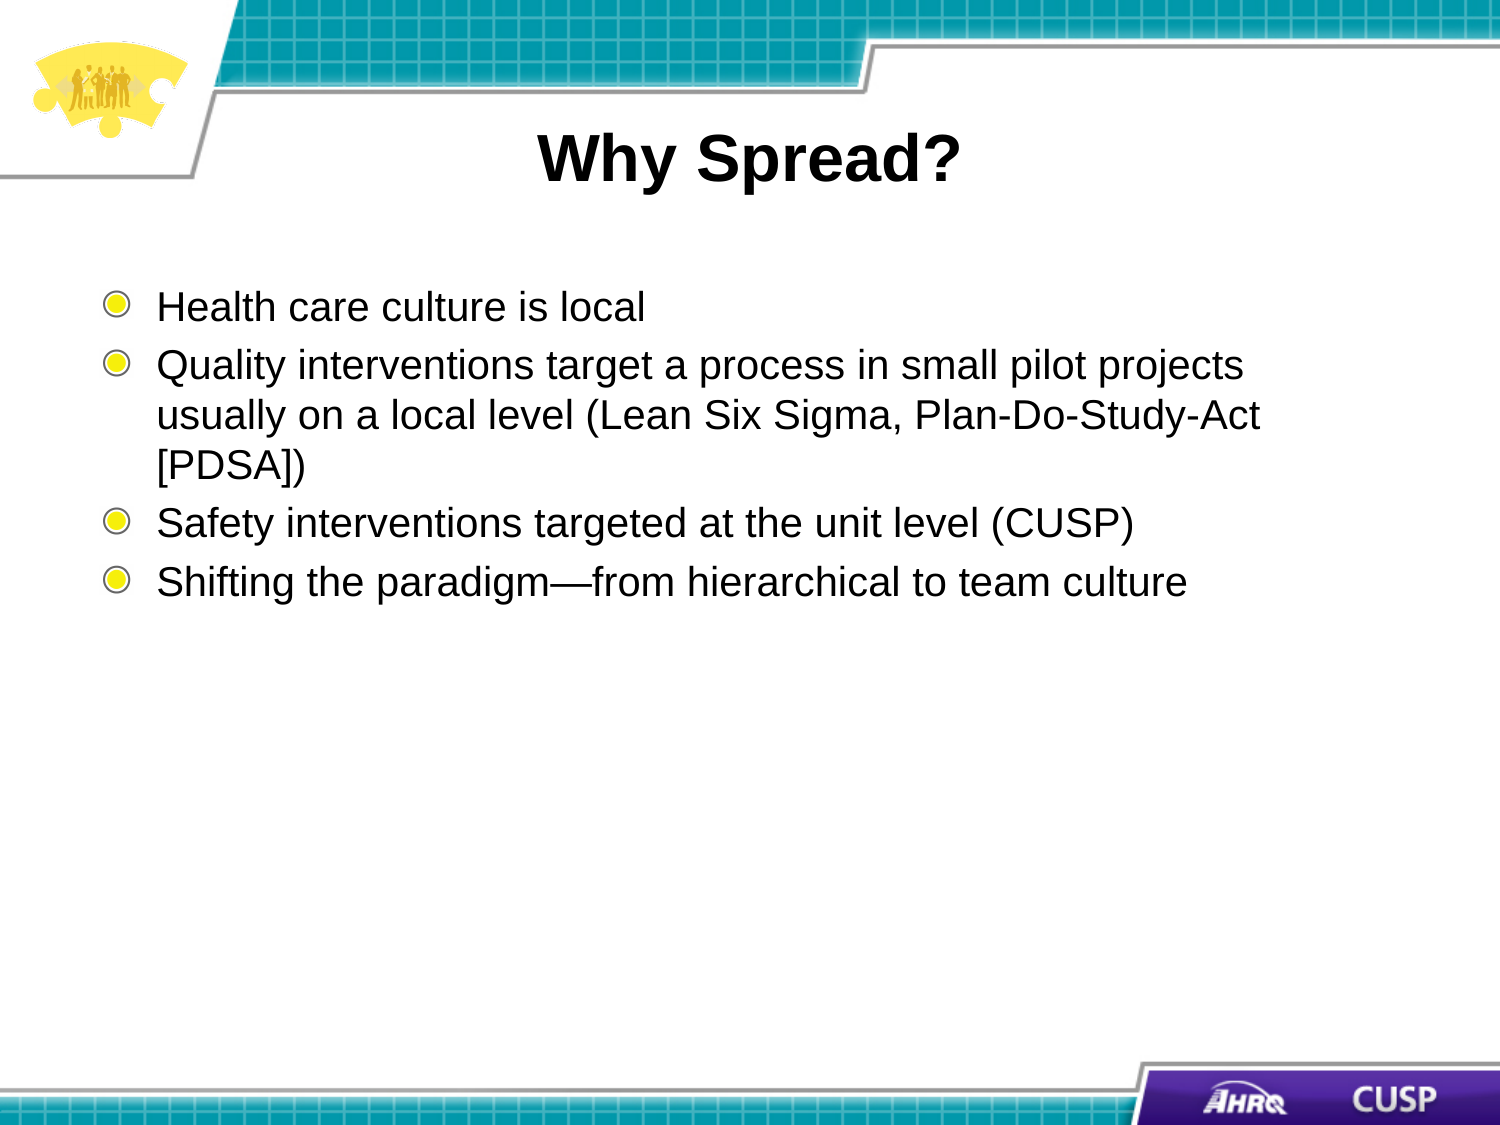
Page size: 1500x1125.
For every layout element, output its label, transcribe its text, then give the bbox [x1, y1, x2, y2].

picture [0, 0, 1500, 107]
list Health care culture is local Quality interventions target a process in small pilot projects usually on a local level (Lean Six Sigma, Plan-Do-Study-Act [PDSA]) Safety interventions targeted at the unit level (CUSP) Shifting the paradigm—from hierarchical to team culture [85, 272, 1340, 954]
picture [0, 258, 1500, 1125]
title Why Spread? [0, 107, 1500, 258]
